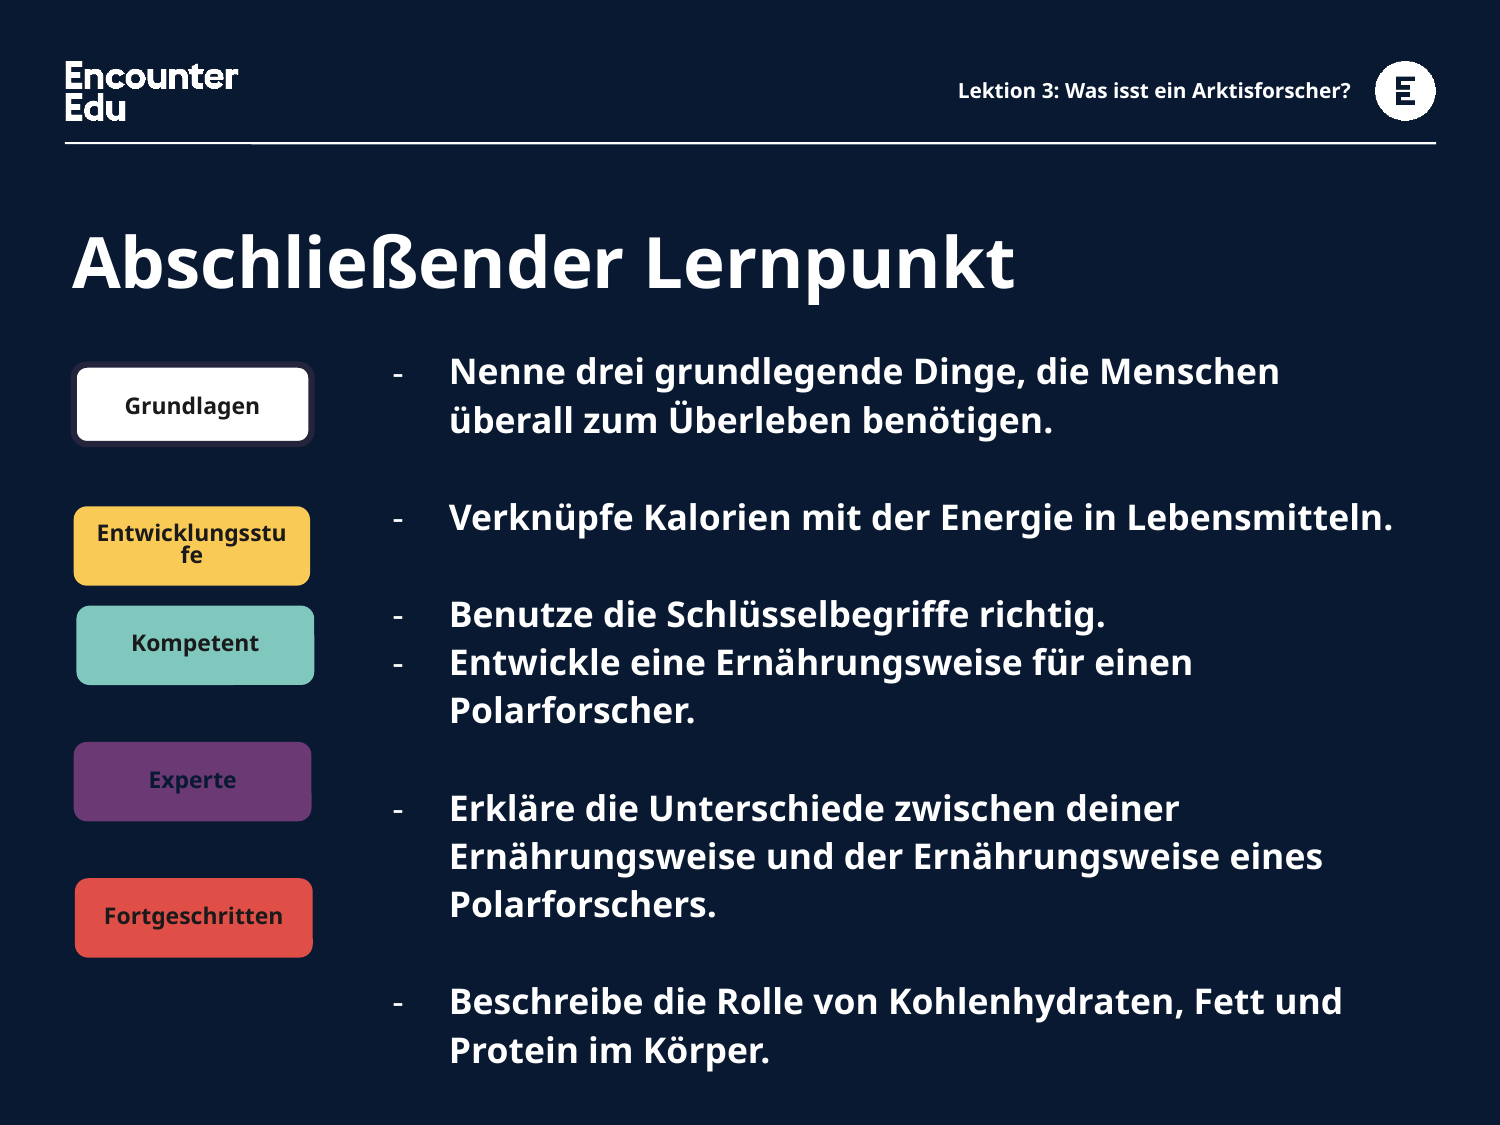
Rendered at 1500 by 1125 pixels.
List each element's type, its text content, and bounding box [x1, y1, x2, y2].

picture [1373, 59, 1437, 122]
text_box Abschließender Lernpunkt [64, 222, 1256, 308]
text_box Experte [72, 741, 313, 823]
text_box Grundlagen [72, 363, 313, 445]
title Lektion 3: Was isst ein Arktisforscher? [749, 71, 1359, 113]
table_header Nenne drei grundlegende Dinge, die Menschen überall zum Überleben benötigen. [381, 347, 1423, 492]
picture [61, 59, 243, 122]
text_box Kompetent [75, 604, 316, 686]
text_box Fortgeschritten [74, 877, 314, 959]
text_box Entwicklungsstufe [72, 505, 311, 587]
table_cell Verknüpfe Kalorien mit der Energie in Lebensmitteln. Benutze die Schlüsselbegriffe richtig. Entwickle eine Ernährungsweise für einen Polarforscher. Erkläre die Unterschiede zwischen deiner Ernährungsweise und der Ernährungsweise eines Polarforschers. Beschreibe die Rolle von Kohlenhydraten, Fett und Protein im Körper. [381, 492, 1423, 1125]
